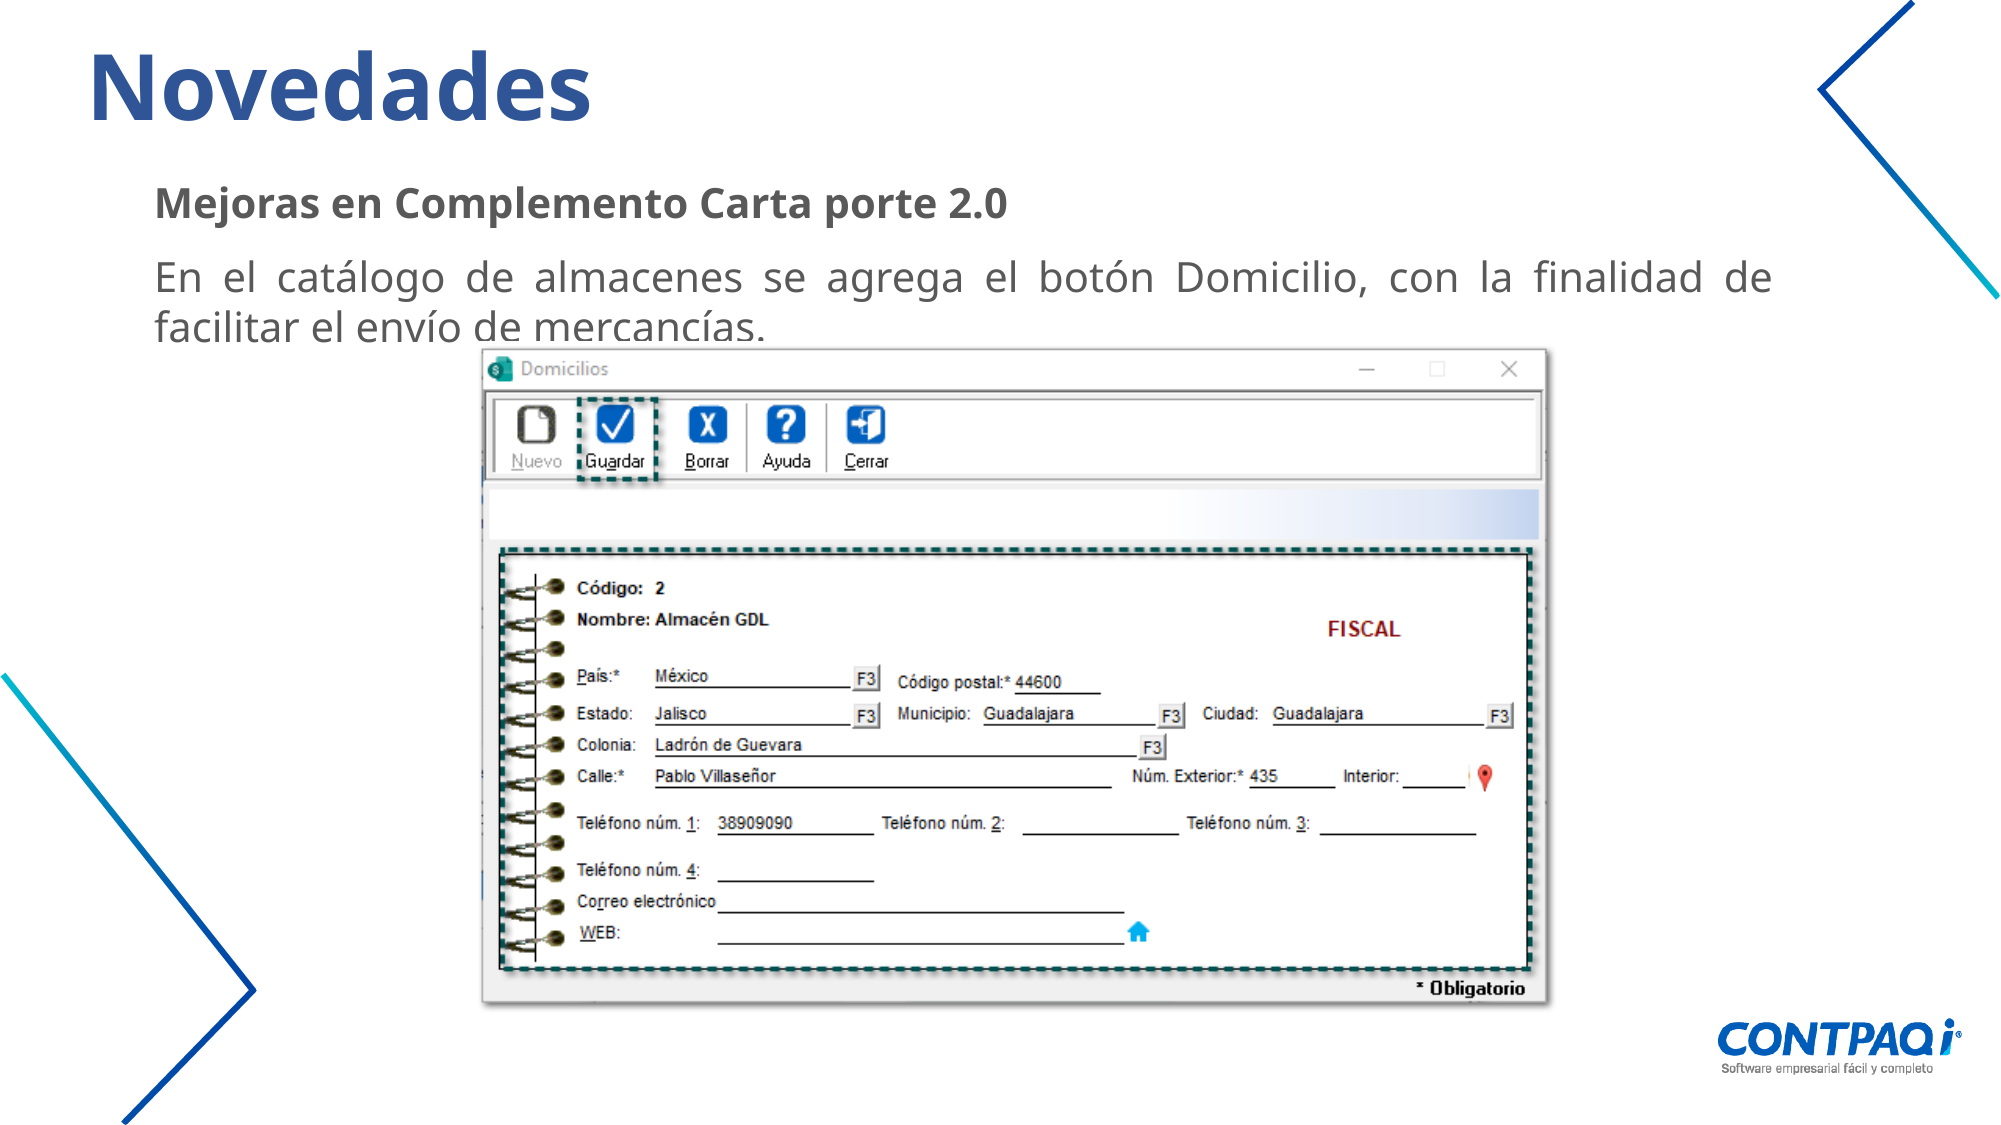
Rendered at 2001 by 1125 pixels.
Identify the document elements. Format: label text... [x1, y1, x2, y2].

title Novedades [71, 19, 1372, 162]
text_box En el catálogo de almacenes se agrega el botón Domicilio, con la finalidad de facilitar el envío de mercancías. [139, 243, 1789, 359]
picture [0, 672, 257, 1125]
picture [1816, 0, 2000, 300]
text_box Mejoras en Complemento Carta porte 2.0 [139, 169, 1861, 235]
picture [1718, 1018, 1962, 1075]
picture [474, 341, 1561, 1017]
